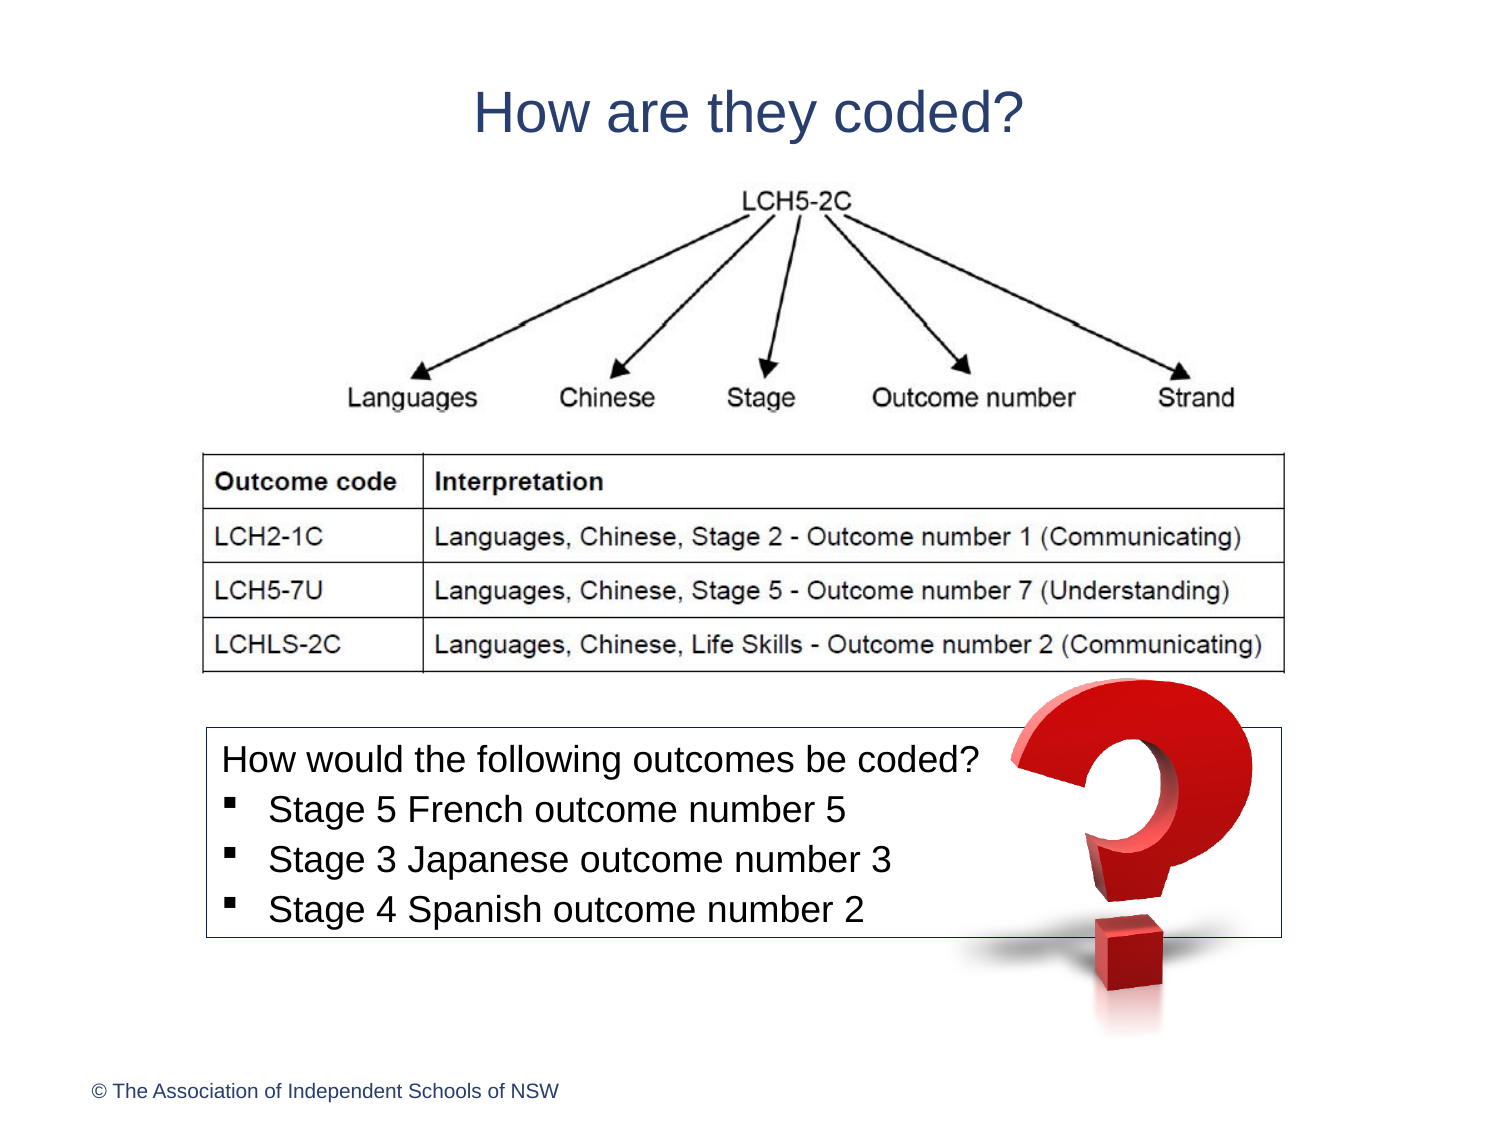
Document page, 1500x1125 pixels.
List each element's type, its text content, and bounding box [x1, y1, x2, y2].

text_box How would the following outcomes be coded? Stage 5 French outcome number 5 Stage 3 Japanese outcome number 3 Stage 4 Spanish outcome number 2 [206, 727, 931, 938]
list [185, 172, 1315, 696]
title How are they coded? [87, 66, 1413, 149]
picture [931, 668, 1282, 1043]
